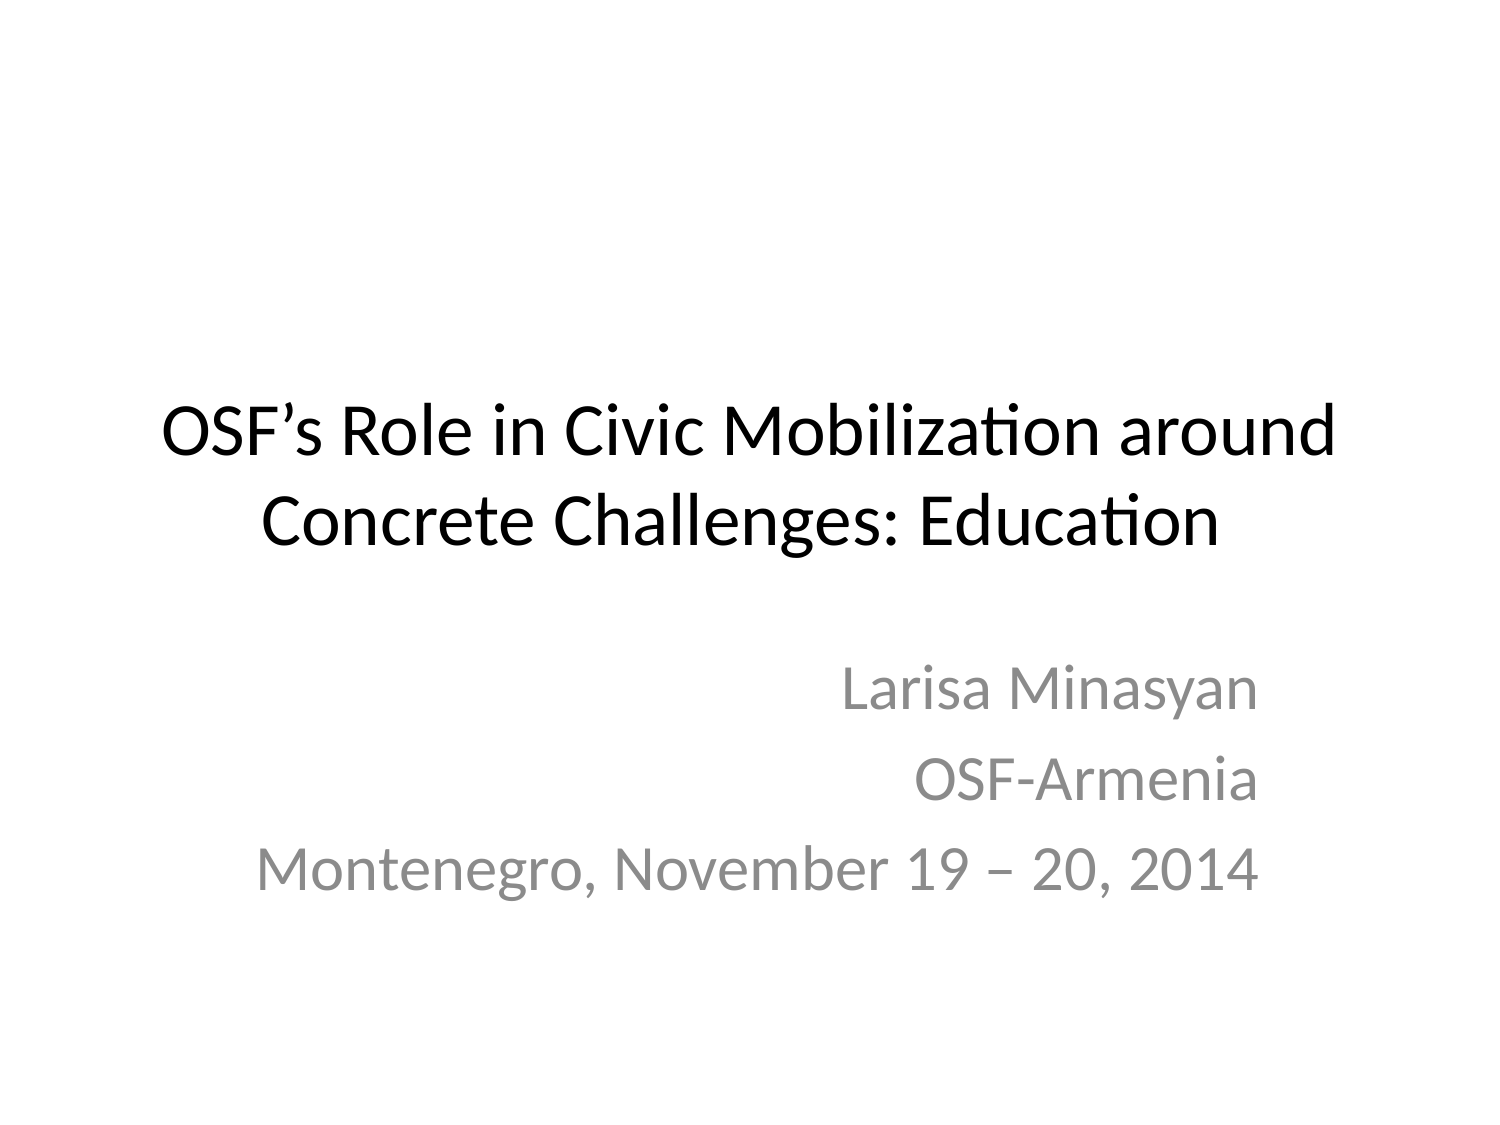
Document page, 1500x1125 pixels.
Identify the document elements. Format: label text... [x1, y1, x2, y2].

title OSF’s Role in Civic Mobilization around Concrete Challenges: Education [112, 349, 1388, 591]
subtitle Larisa Minasyan OSF-Armenia Montenegro, November 19 – 20, 2014 [225, 637, 1275, 925]
